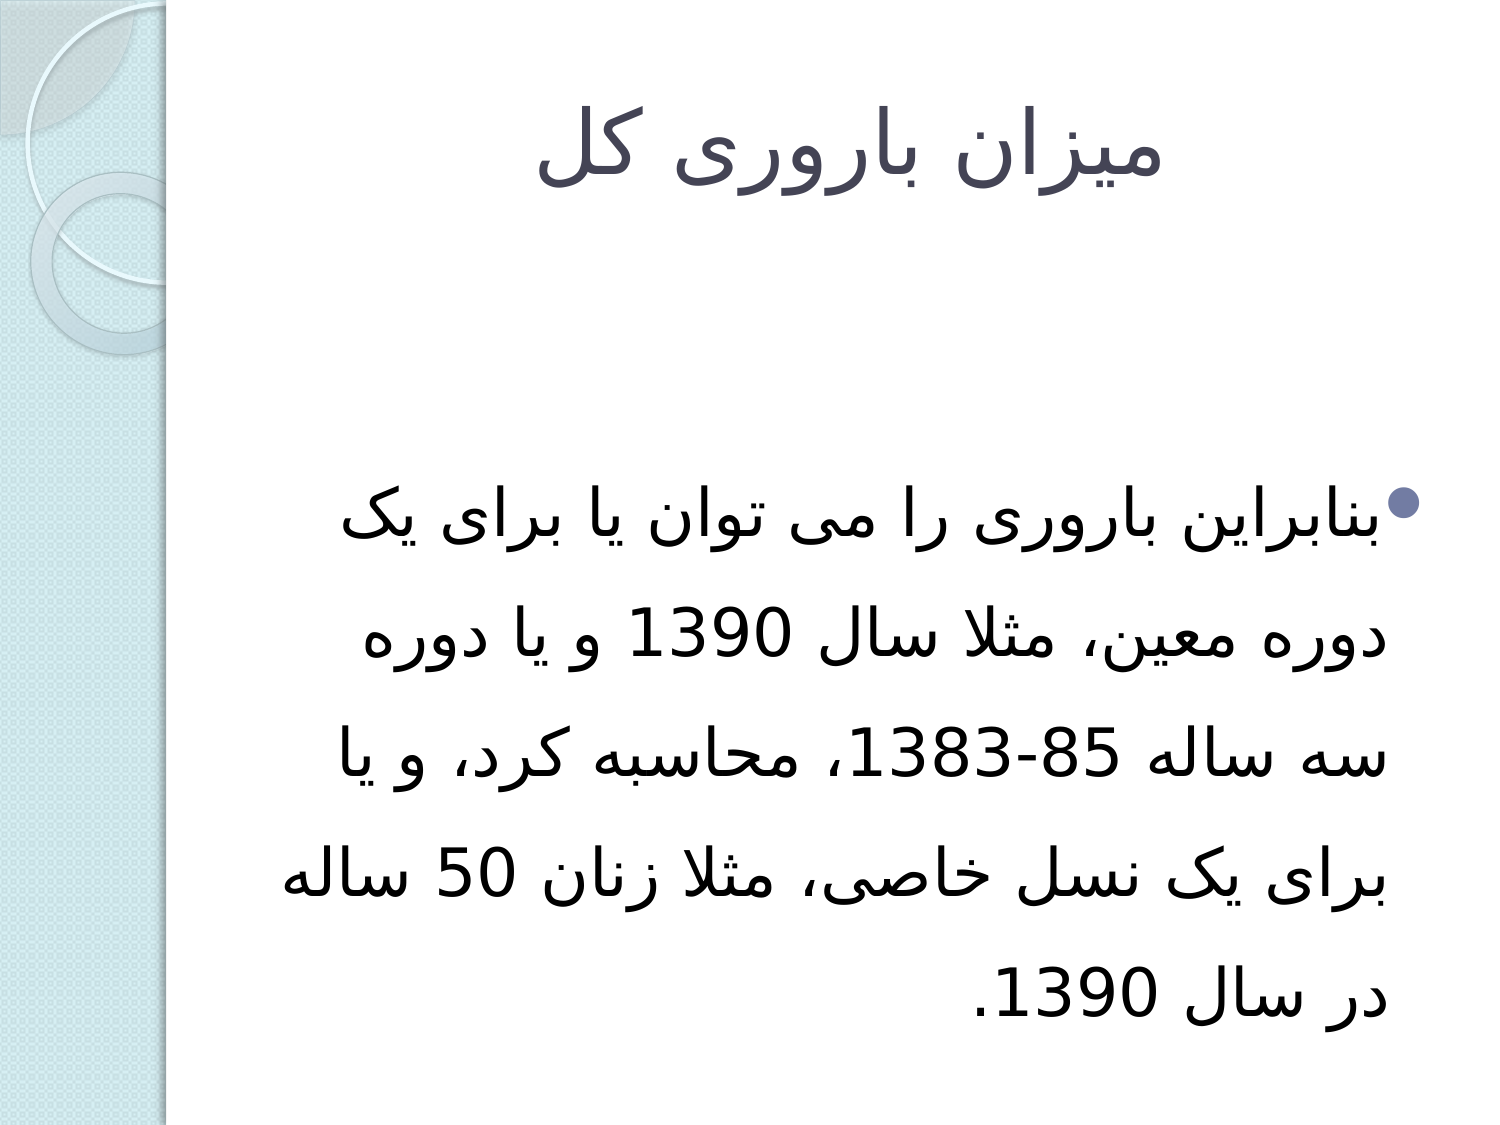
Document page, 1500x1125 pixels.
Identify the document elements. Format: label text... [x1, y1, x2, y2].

list بنابراین باروری را می توان یا برای یک دوره معین، مثلا سال 1390 و یا دوره سه ساله 85-1383، محاسبه کرد، و یا برای یک نسل خاصی، مثلا زنان 50 ساله در سال 1390. [235, 237, 1466, 1025]
title میزان باروری کل [235, 45, 1466, 233]
